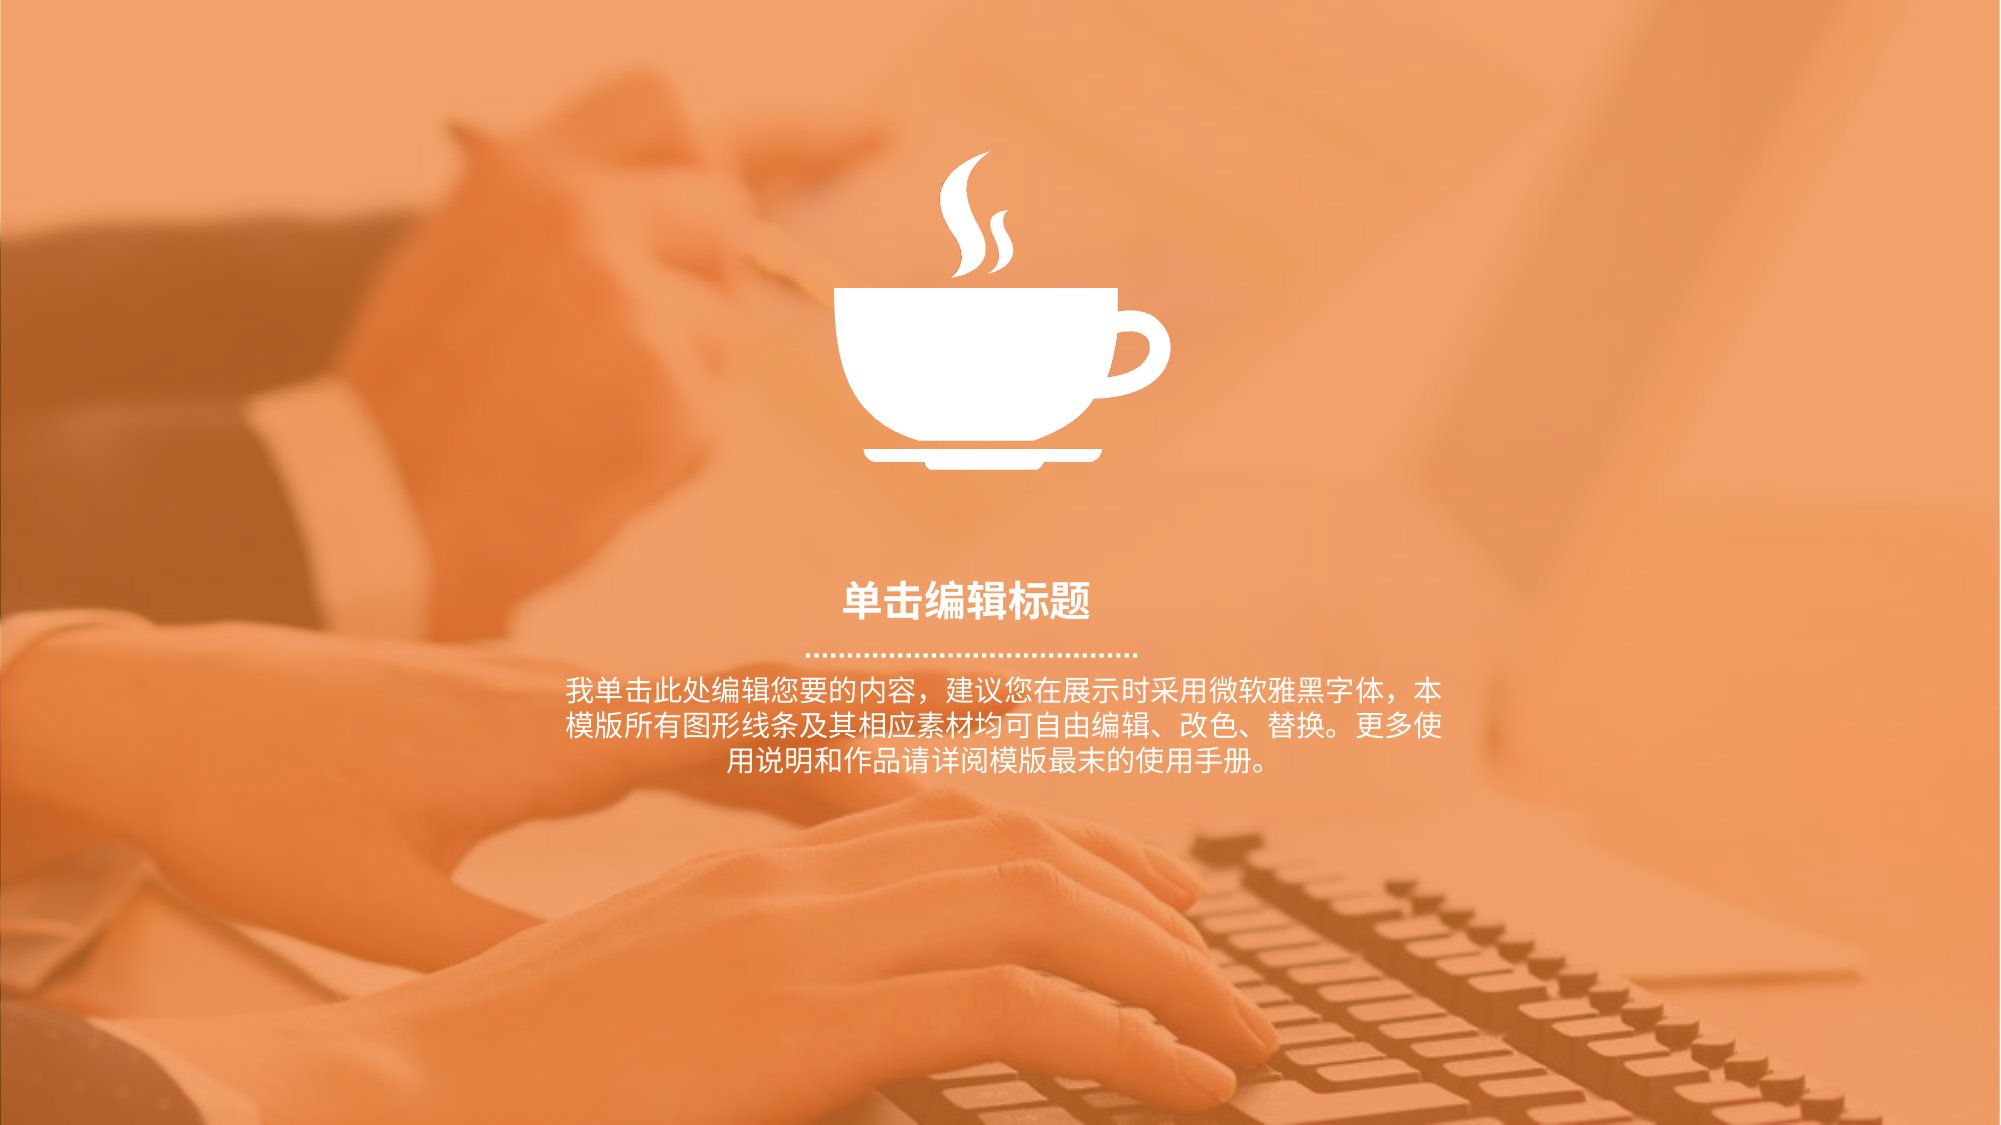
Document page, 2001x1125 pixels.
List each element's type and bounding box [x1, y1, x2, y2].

picture [834, 150, 1171, 471]
list [0, 0, 2000, 1125]
